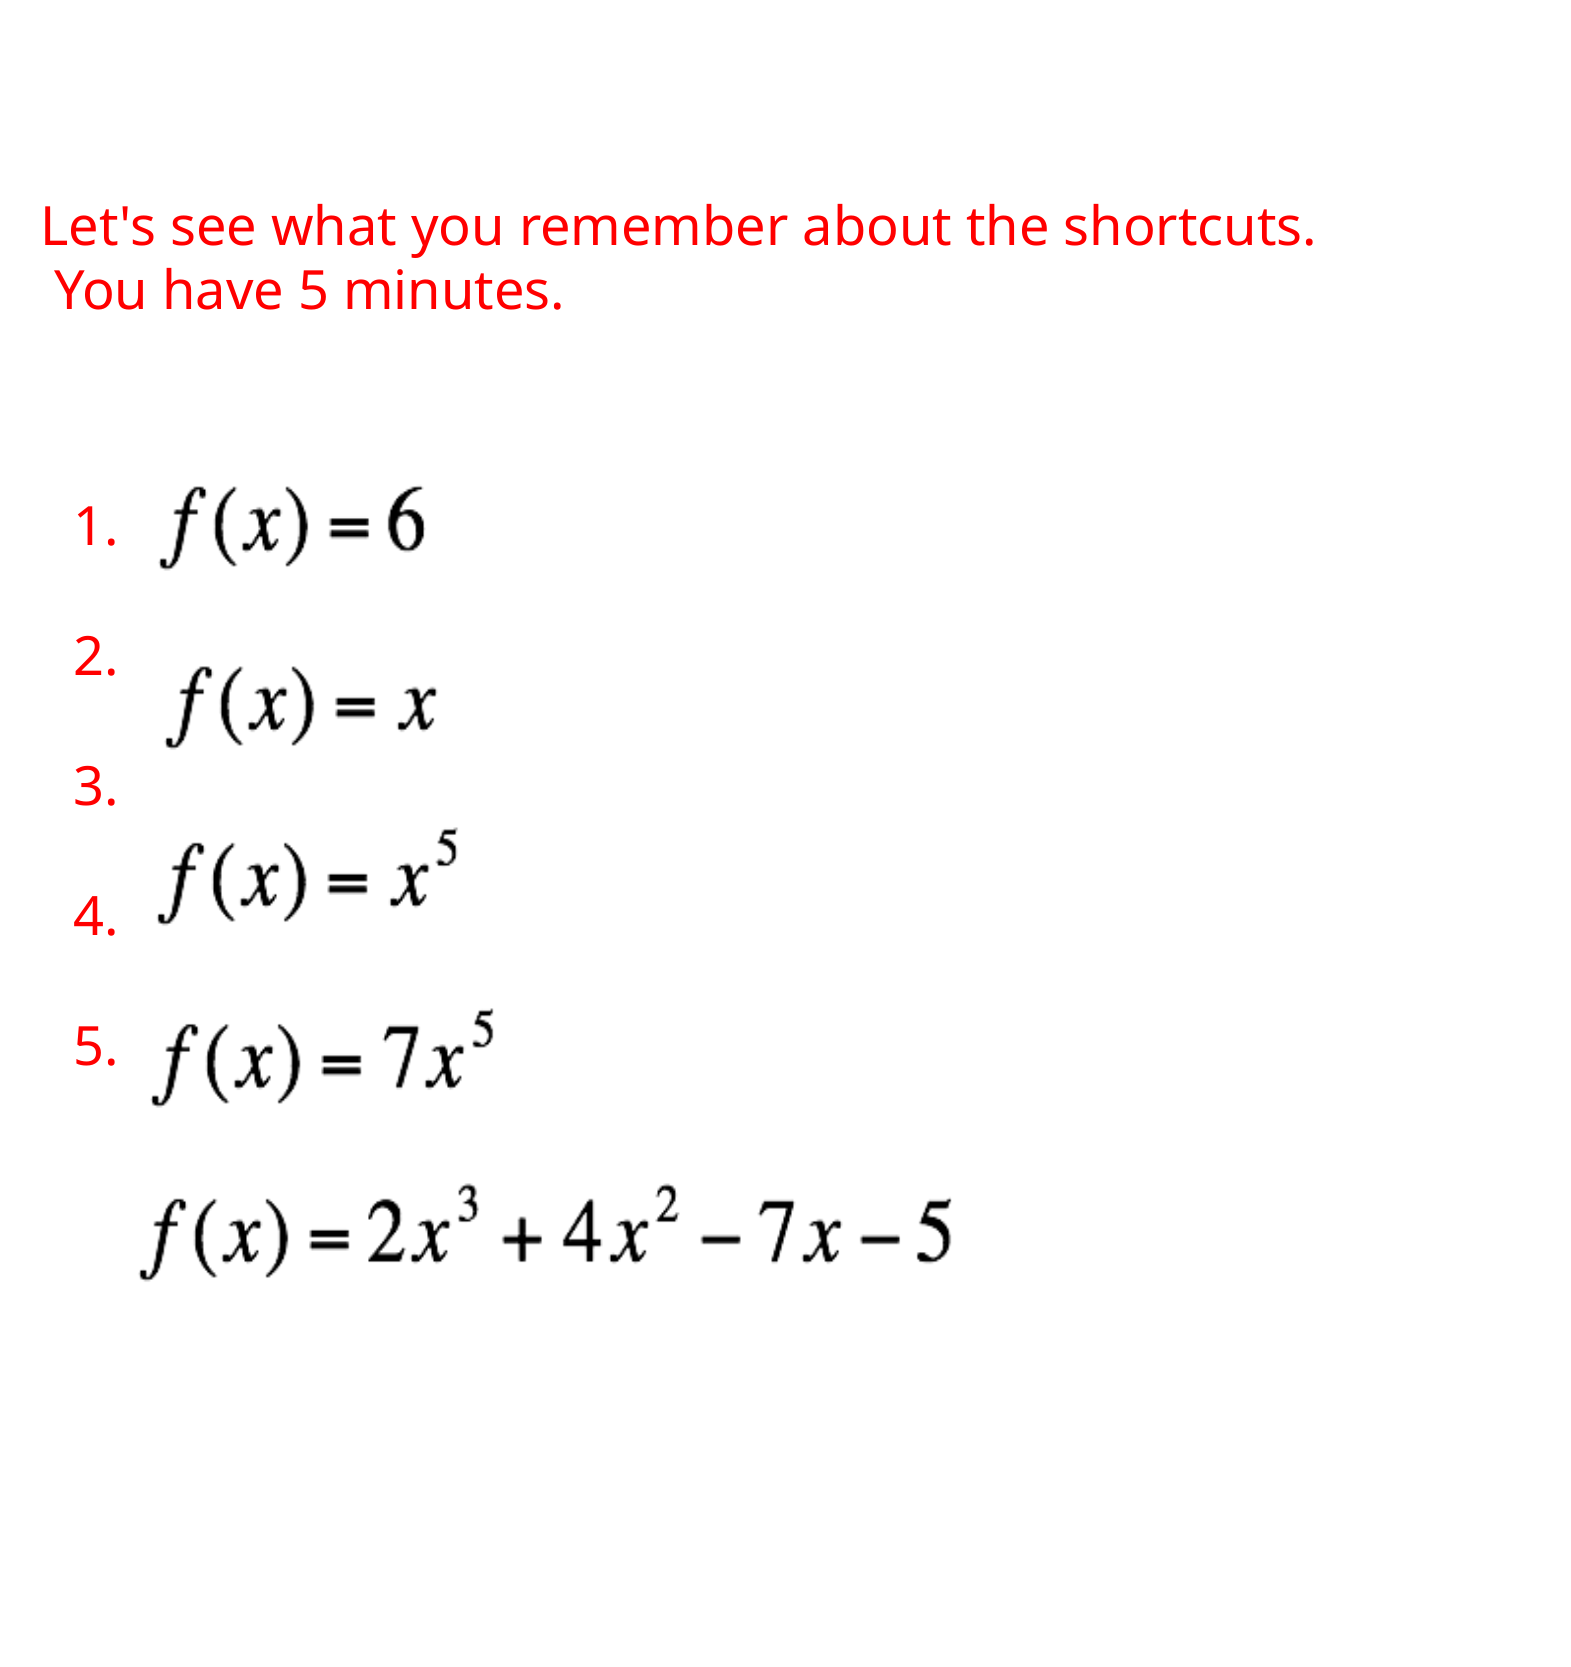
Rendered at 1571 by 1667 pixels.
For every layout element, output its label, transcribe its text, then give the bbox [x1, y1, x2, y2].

picture [139, 996, 505, 1117]
picture [152, 651, 446, 759]
picture [127, 1171, 965, 1292]
picture [144, 815, 466, 936]
text_box Let's see what you remember about the shortcuts. You have 5 minutes. [25, 183, 1342, 329]
picture [147, 472, 433, 580]
text_box 1. 2. 3. 4. 5. [58, 484, 201, 1084]
